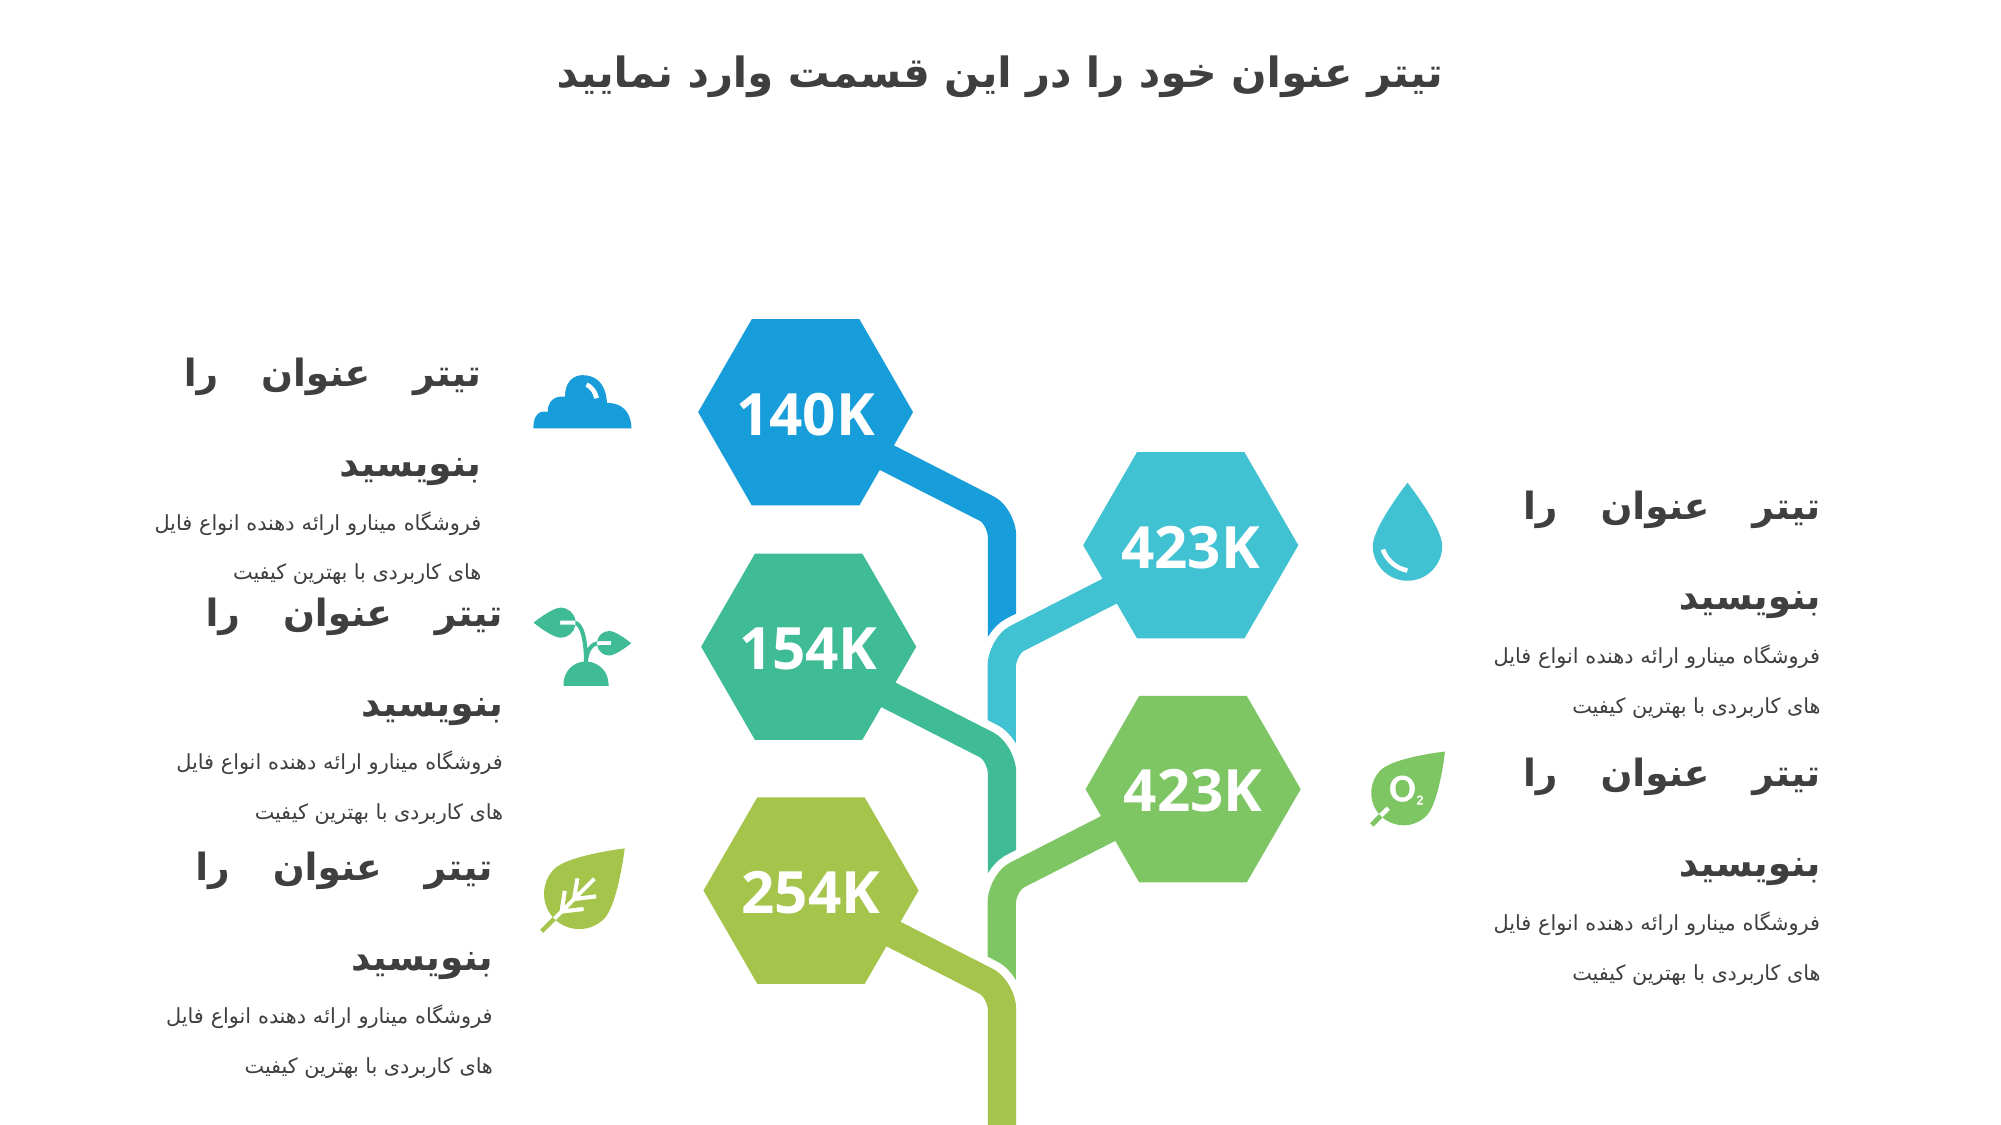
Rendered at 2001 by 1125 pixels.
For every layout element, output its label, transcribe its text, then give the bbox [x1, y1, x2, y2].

text_box تیتر عنوان را بنویسید فروشگاه مینارو ارائه دهنده انواع فایل های کاربردی با بهترین کیفیت [150, 790, 508, 1085]
text_box تیتر عنوان خود را در این قسمت وارد نمایید [0, 13, 2000, 104]
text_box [540, 848, 625, 933]
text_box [533, 607, 632, 687]
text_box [701, 637, 987, 874]
text_box تیتر عنوان را بنویسید فروشگاه مینارو ارائه دهنده انواع فایل های کاربردی با بهترین کیفیت [139, 296, 497, 592]
text_box [1372, 482, 1443, 581]
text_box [987, 452, 1299, 695]
text_box تیتر عنوان را بنویسید فروشگاه مینارو ارائه دهنده انواع فایل های کاربردی با بهترین کیفیت [1478, 697, 1836, 992]
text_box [703, 797, 1017, 1125]
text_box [1370, 751, 1445, 827]
text_box تیتر عنوان را بنویسید فروشگاه مینارو ارائه دهنده انواع فایل های کاربردی با بهترین کیفیت [161, 536, 518, 832]
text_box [987, 695, 1301, 981]
text_box [533, 375, 632, 429]
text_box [698, 319, 1017, 637]
text_box تیتر عنوان را بنویسید فروشگاه مینارو ارائه دهنده انواع فایل های کاربردی با بهترین کیفیت [1478, 430, 1836, 697]
